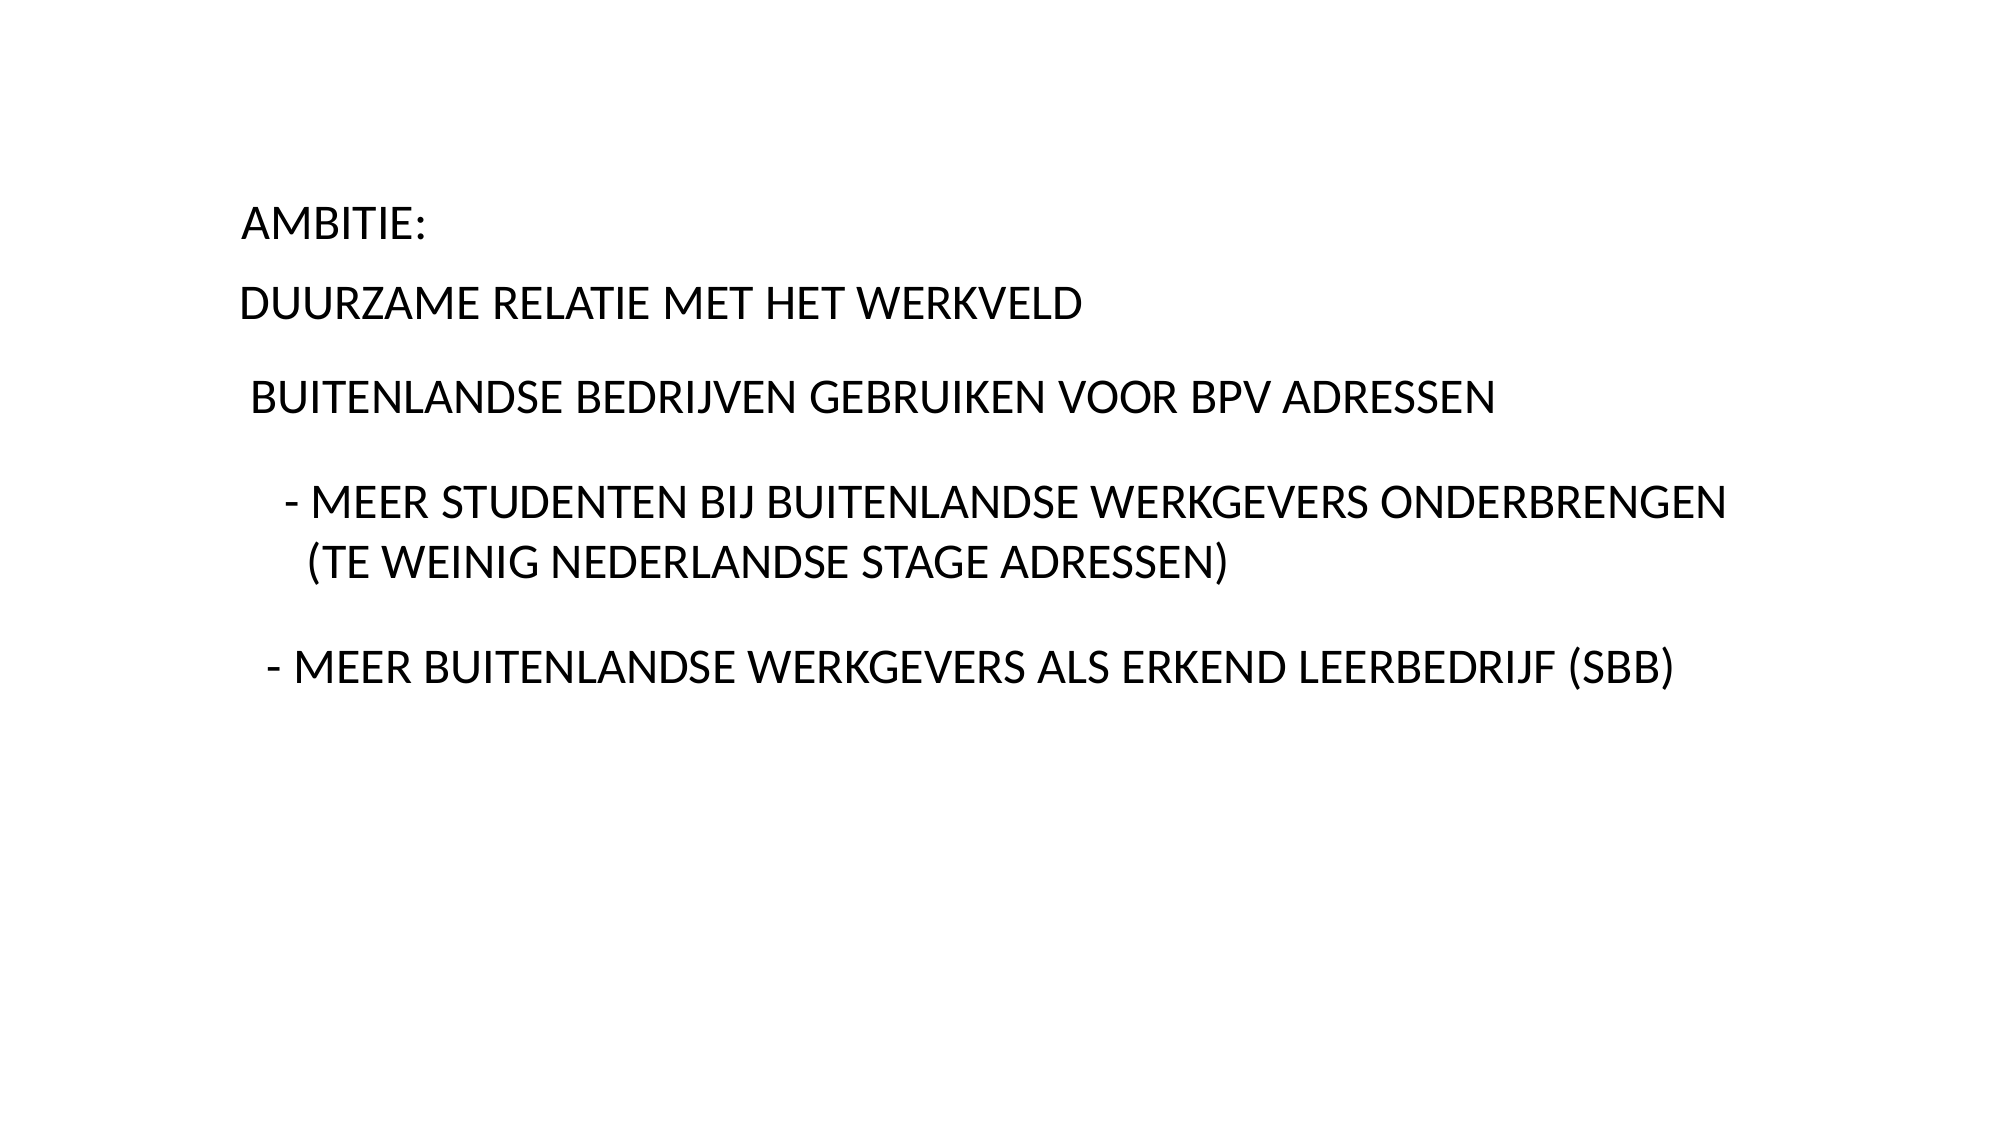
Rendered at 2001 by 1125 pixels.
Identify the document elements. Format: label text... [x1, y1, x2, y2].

text_box AMBITIE: [226, 181, 443, 257]
text_box DUURZAME RELATIE MET HET WERKVELD [224, 261, 1099, 337]
text_box - MEER BUITENLANDSE WERKGEVERS ALS ERKEND LEERBEDRIJF (SBB) [252, 626, 1692, 702]
text_box BUITENLANDSE BEDRIJVEN GEBRUIKEN VOOR BPV ADRESSEN [235, 355, 1512, 431]
text_box - MEER STUDENTEN BIJ BUITENLANDSE WERKGEVERS ONDERBRENGEN (TE WEINIG NEDERLANDSE STAGE ADRESSEN) [269, 460, 1744, 596]
